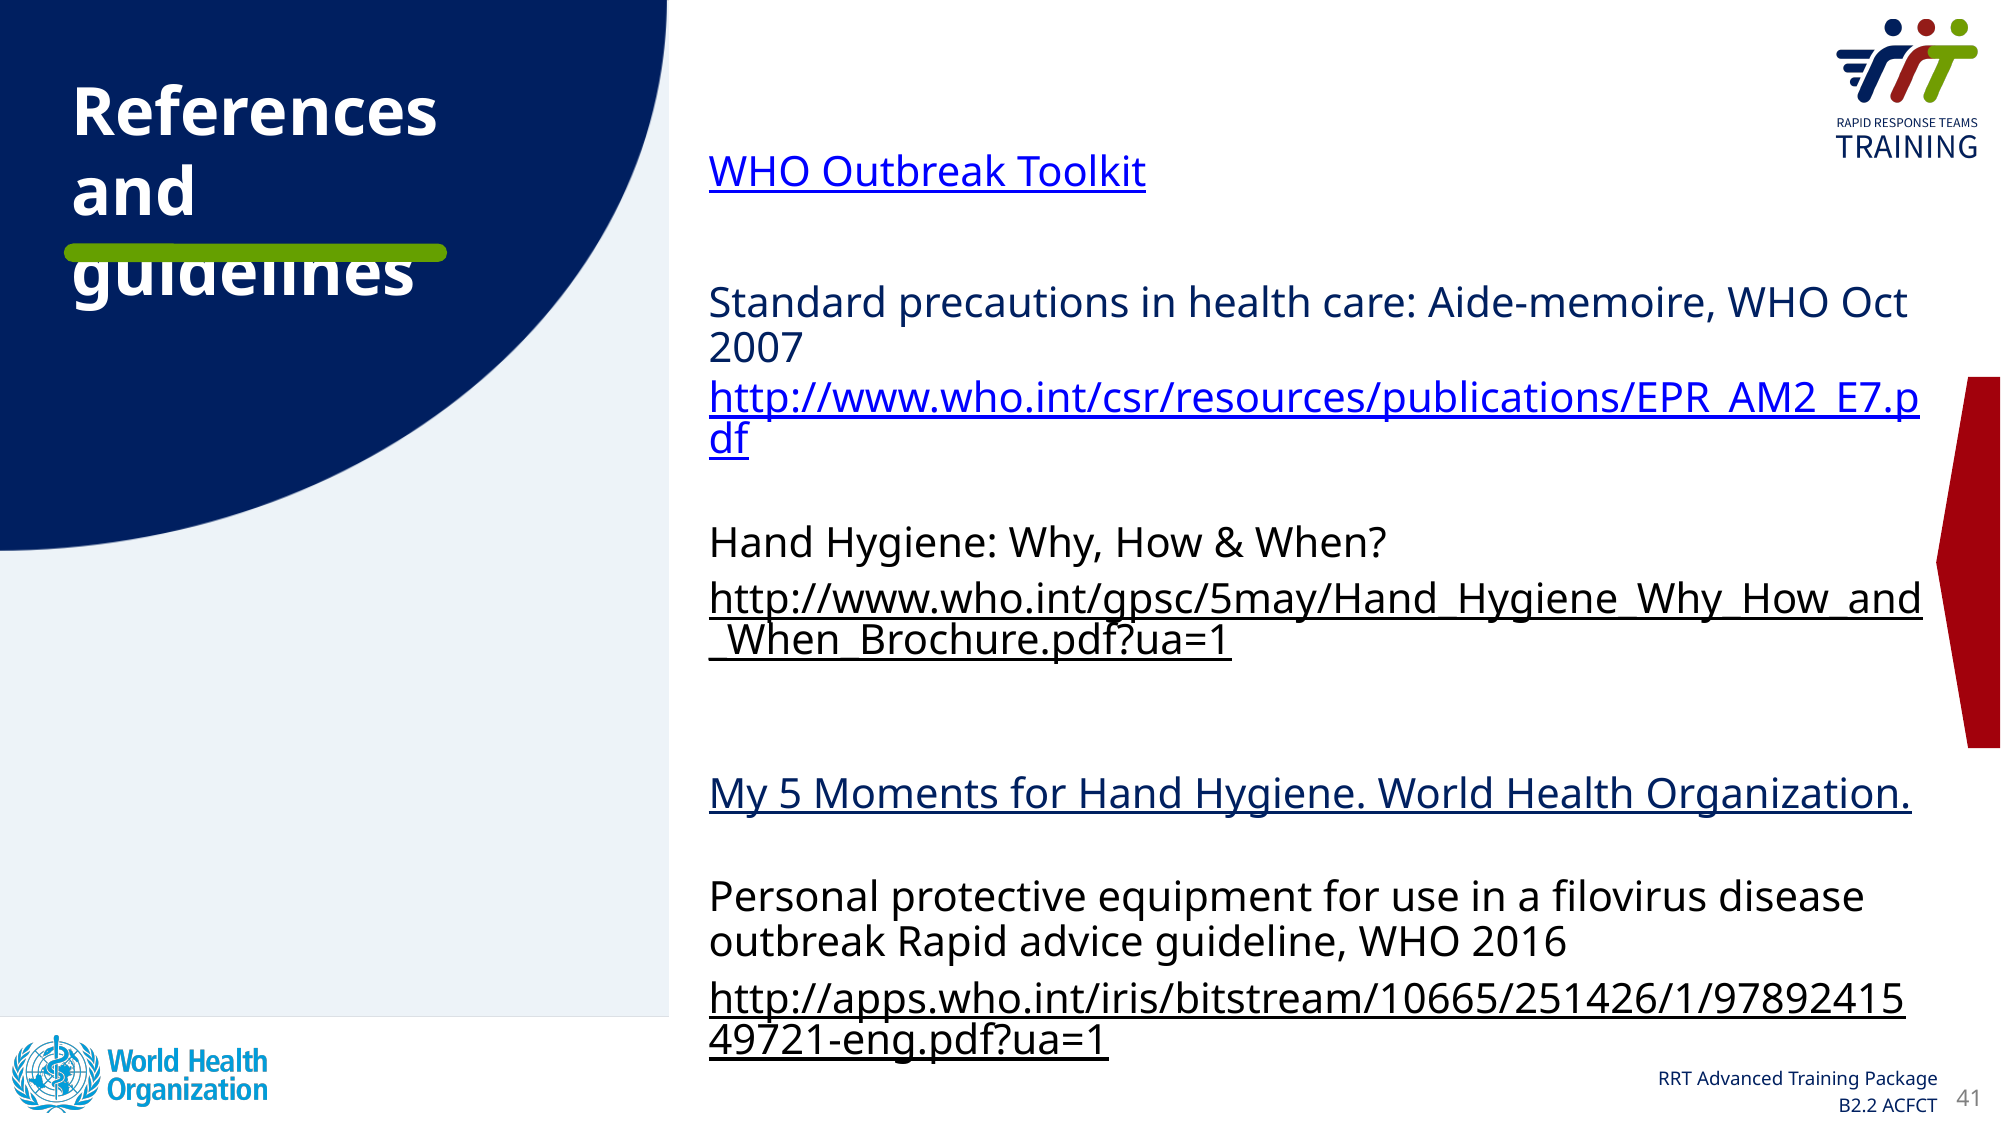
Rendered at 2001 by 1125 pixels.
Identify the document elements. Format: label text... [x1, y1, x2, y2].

picture [12, 1083, 48, 1113]
picture [12, 1035, 267, 1113]
picture [0, 0, 669, 1018]
picture [1835, 19, 1978, 167]
picture [58, 1050, 64, 1058]
list WHO Outbreak Toolkit Standard precautions in health care: Aide-memoire, WHO Oct 2007 http://www.who.int/csr/resources/publications/EPR_AM2_E7.pdf Hand Hygiene: Why, How & When? http://www.who.int/gpsc/5may/Hand_Hygiene_Why_How_and_When_Brochure.pdf?ua=1 My 5 Moments for Hand Hygiene. World Health Organization. Personal protective equipment for use in a filovirus disease outbreak Rapid advice guideline, WHO 2016 http://apps.who.int/iris/bitstream/10665/251426/1/9789241549721-eng.pdf?ua=1 [700, 137, 1937, 1049]
